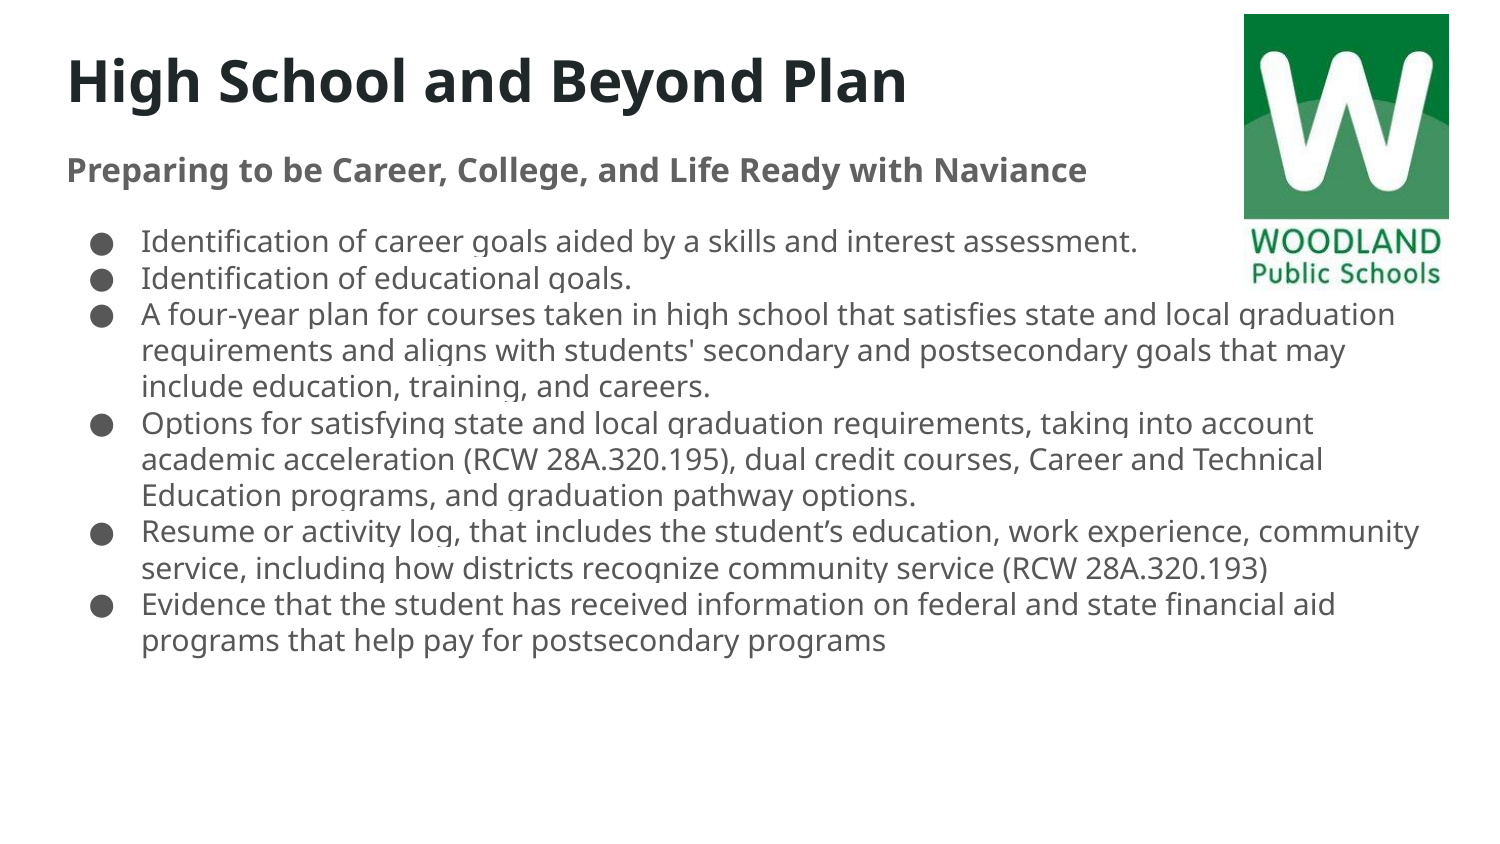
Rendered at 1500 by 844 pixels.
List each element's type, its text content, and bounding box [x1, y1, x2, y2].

list Preparing to be Career, College, and Life Ready with Naviance Identification of career goals aided by a skills and interest assessment. Identification of educational goals. A four-year plan for courses taken in high school that satisfies state and local graduation requirements and aligns with students' secondary and postsecondary goals that may include education, training, and careers. Options for satisfying state and local graduation requirements, taking into account academic acceleration (RCW 28A.320.195), dual credit courses, Career and Technical Education programs, and graduation pathway options. Resume or activity log, that includes the student’s education, work experience, community service, including how districts recognize community service (RCW 28A.320.193) Evidence that the student has received information on federal and state financial aid programs that help pay for postsecondary programs [51, 128, 1449, 726]
title High School and Beyond Plan [51, 29, 1238, 124]
picture [1243, 14, 1450, 292]
